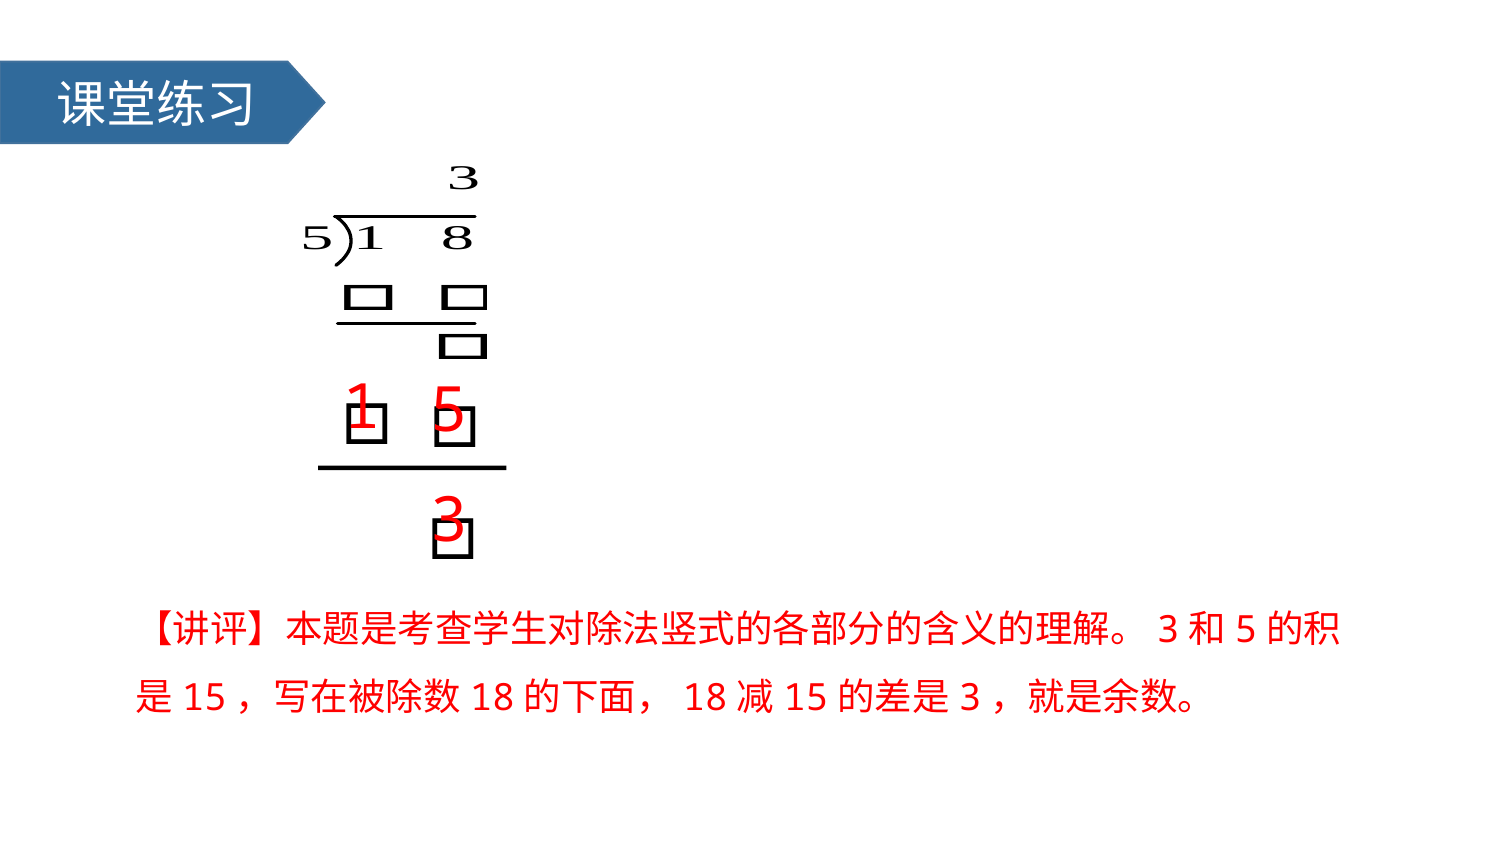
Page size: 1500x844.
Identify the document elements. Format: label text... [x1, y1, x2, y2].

picture [292, 157, 487, 374]
text_box 【讲评】本题是考查学生对除法竖式的各部分的含义的理解。3和5的积是15，写在被除数18的下面，18减15的差是3，就是余数。 [124, 576, 1357, 724]
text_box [309, 351, 514, 586]
text_box 课堂练习 [0, 61, 325, 144]
